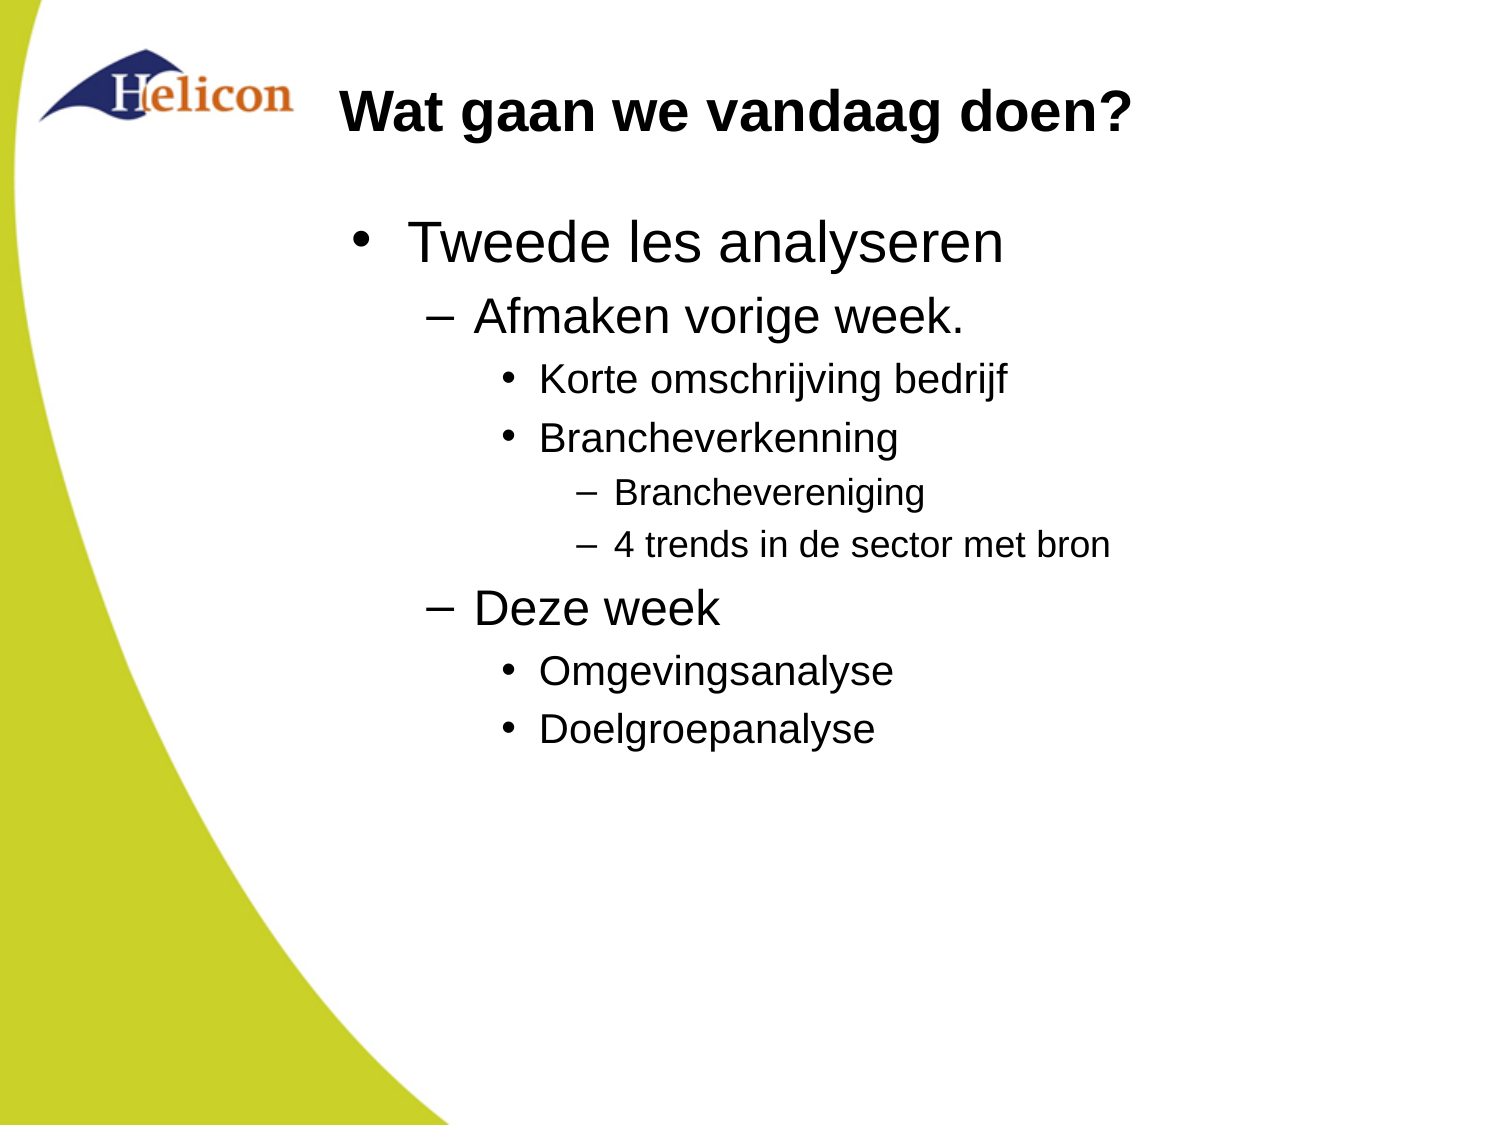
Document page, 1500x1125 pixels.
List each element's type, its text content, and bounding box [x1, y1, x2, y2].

list Tweede les analyseren Afmaken vorige week. Korte omschrijving bedrijf Brancheverkenning Branchevereniging 4 trends in de sector met bron Deze week Omgevingsanalyse Doelgroepanalyse [336, 196, 1425, 1005]
title Wat gaan we vandaag doen? [324, 54, 1415, 161]
picture [0, 0, 1500, 1125]
